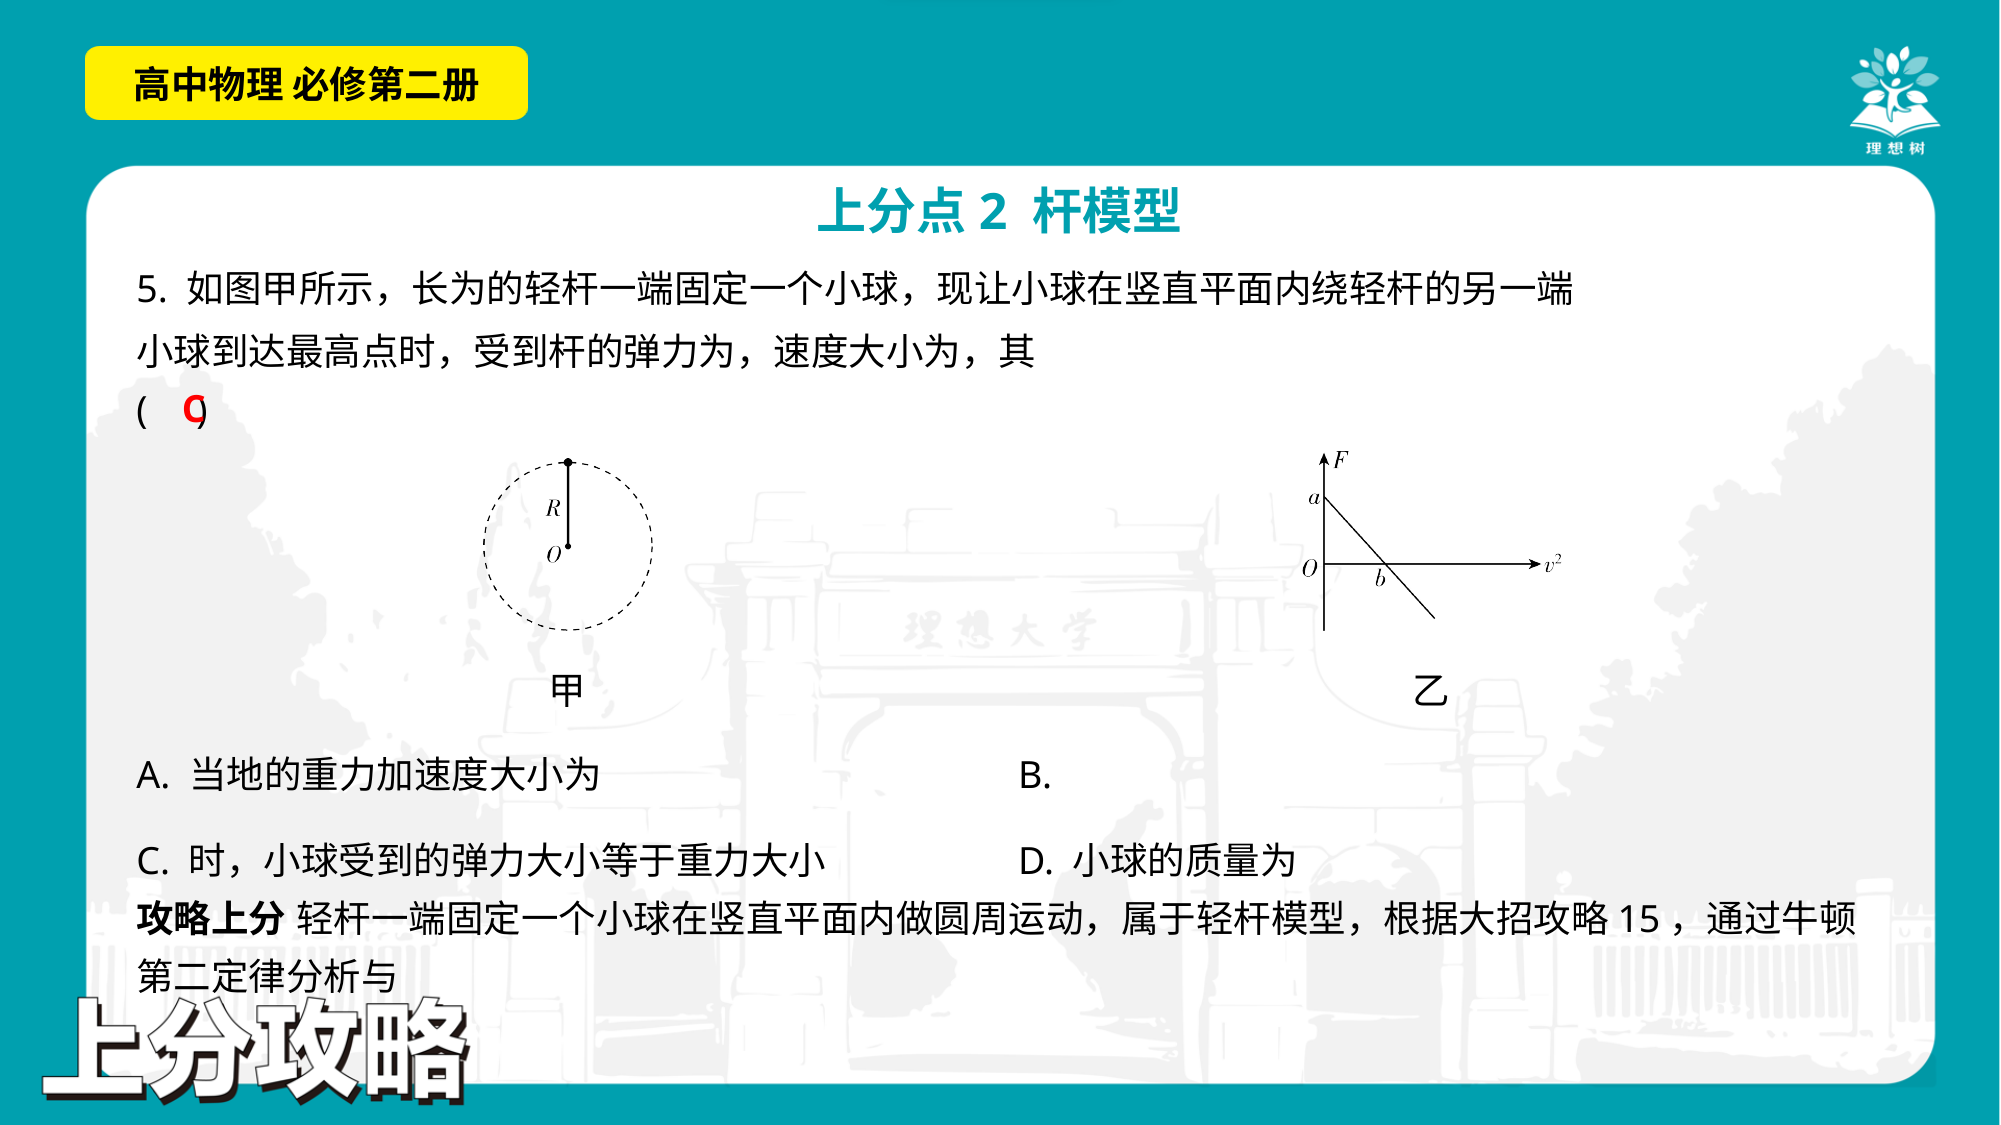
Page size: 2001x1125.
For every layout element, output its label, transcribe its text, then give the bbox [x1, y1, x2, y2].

text_box C [166, 371, 221, 425]
text_box 甲 [544, 651, 591, 707]
text_box 乙 [1408, 651, 1455, 707]
picture [0, 0, 2000, 1125]
